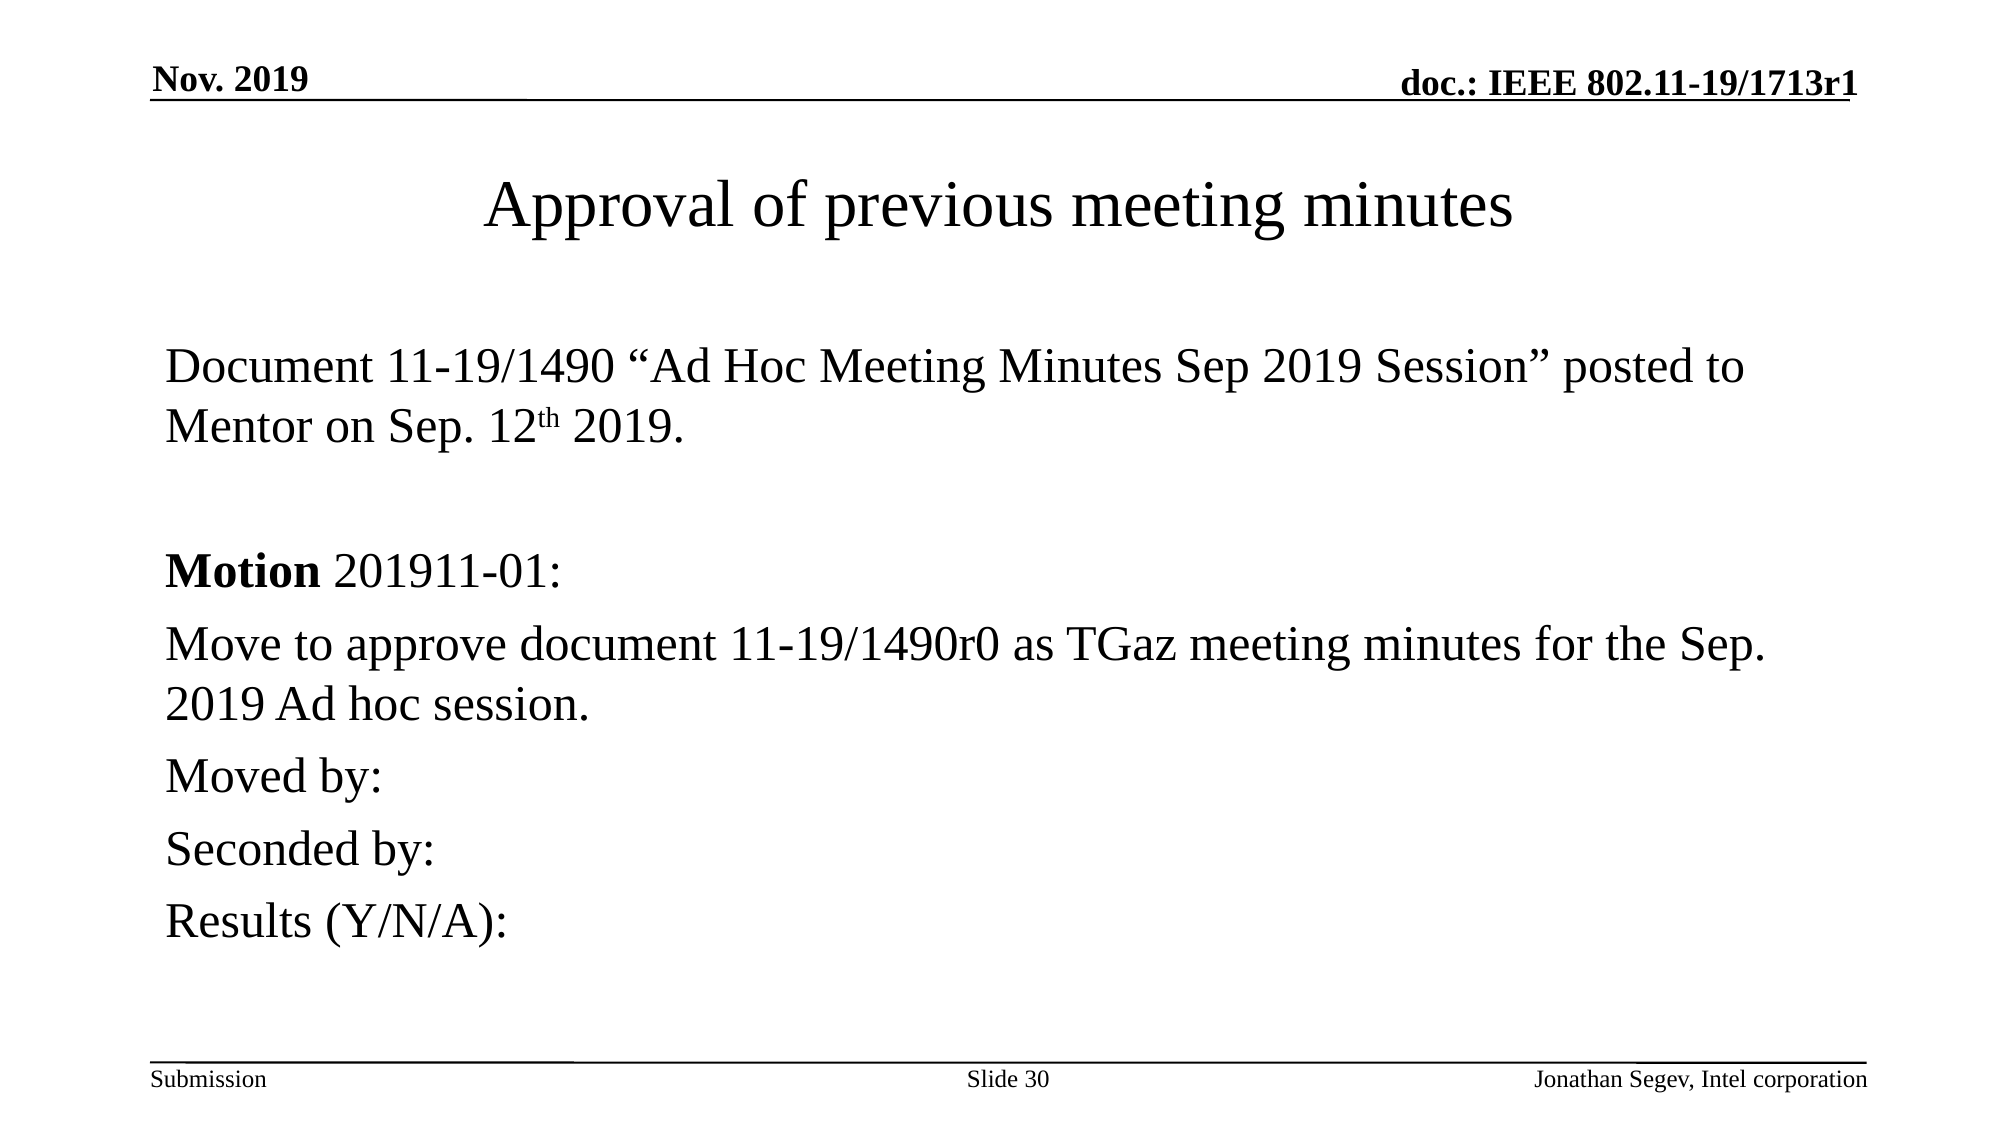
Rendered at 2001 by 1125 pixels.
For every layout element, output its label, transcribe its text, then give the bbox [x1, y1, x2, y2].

title Approval of previous meeting minutes [149, 112, 1850, 288]
list Document 11-19/1490 “Ad Hoc Meeting Minutes Sep 2019 Session” posted to Mentor on Sep. 12th 2019. Motion 201911-01: Move to approve document 11-19/1490r0 as TGaz meeting minutes for the Sep. 2019 Ad hoc session. Moved by: Seconded by: Results (Y/N/A): [149, 324, 1850, 1000]
slide_number Slide 30 [950, 1061, 1067, 1123]
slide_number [152, 54, 563, 100]
footer Jonathan Segev, Intel corporation [1171, 1061, 1869, 1093]
